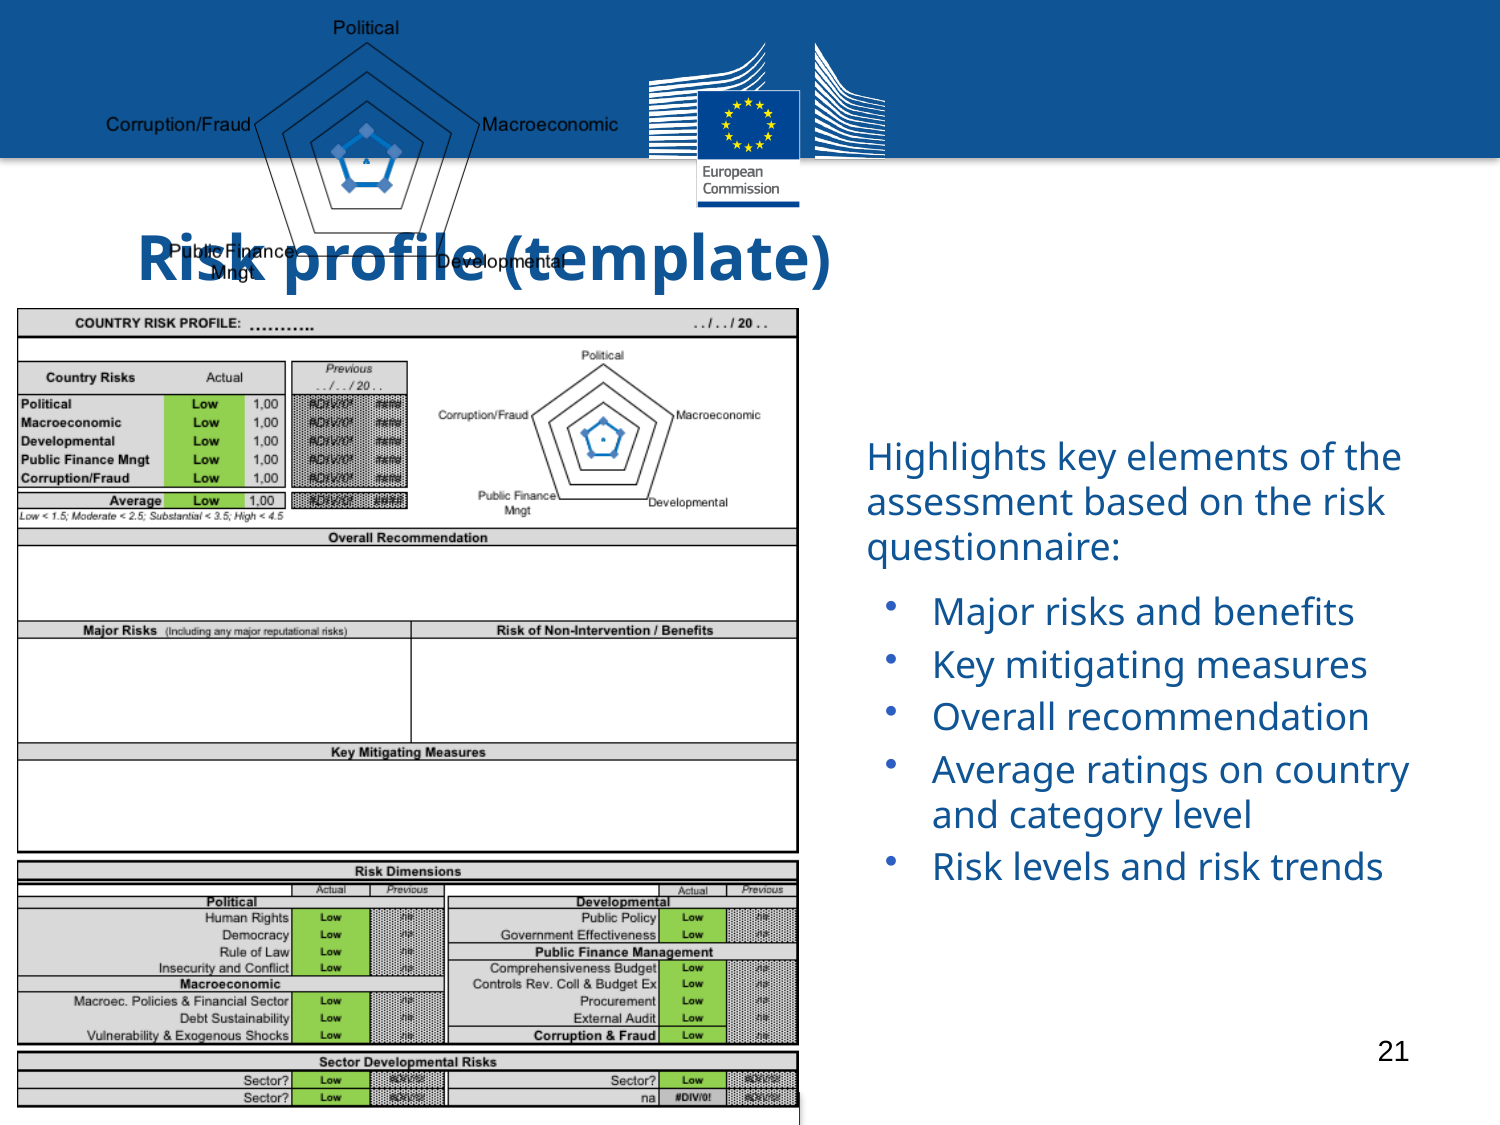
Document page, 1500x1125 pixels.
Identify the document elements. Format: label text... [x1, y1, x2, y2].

title Risk profile (template) [720, 178, 1413, 333]
list Highlights key elements of the assessment based on the risk questionnaire: Major risks and benefits Key mitigating measures Overall recommendation Average ratings on country and category level Risk levels and risk trends [803, 349, 1471, 988]
picture [17, 12, 885, 1125]
slide_number 21 [1074, 1024, 1426, 1103]
